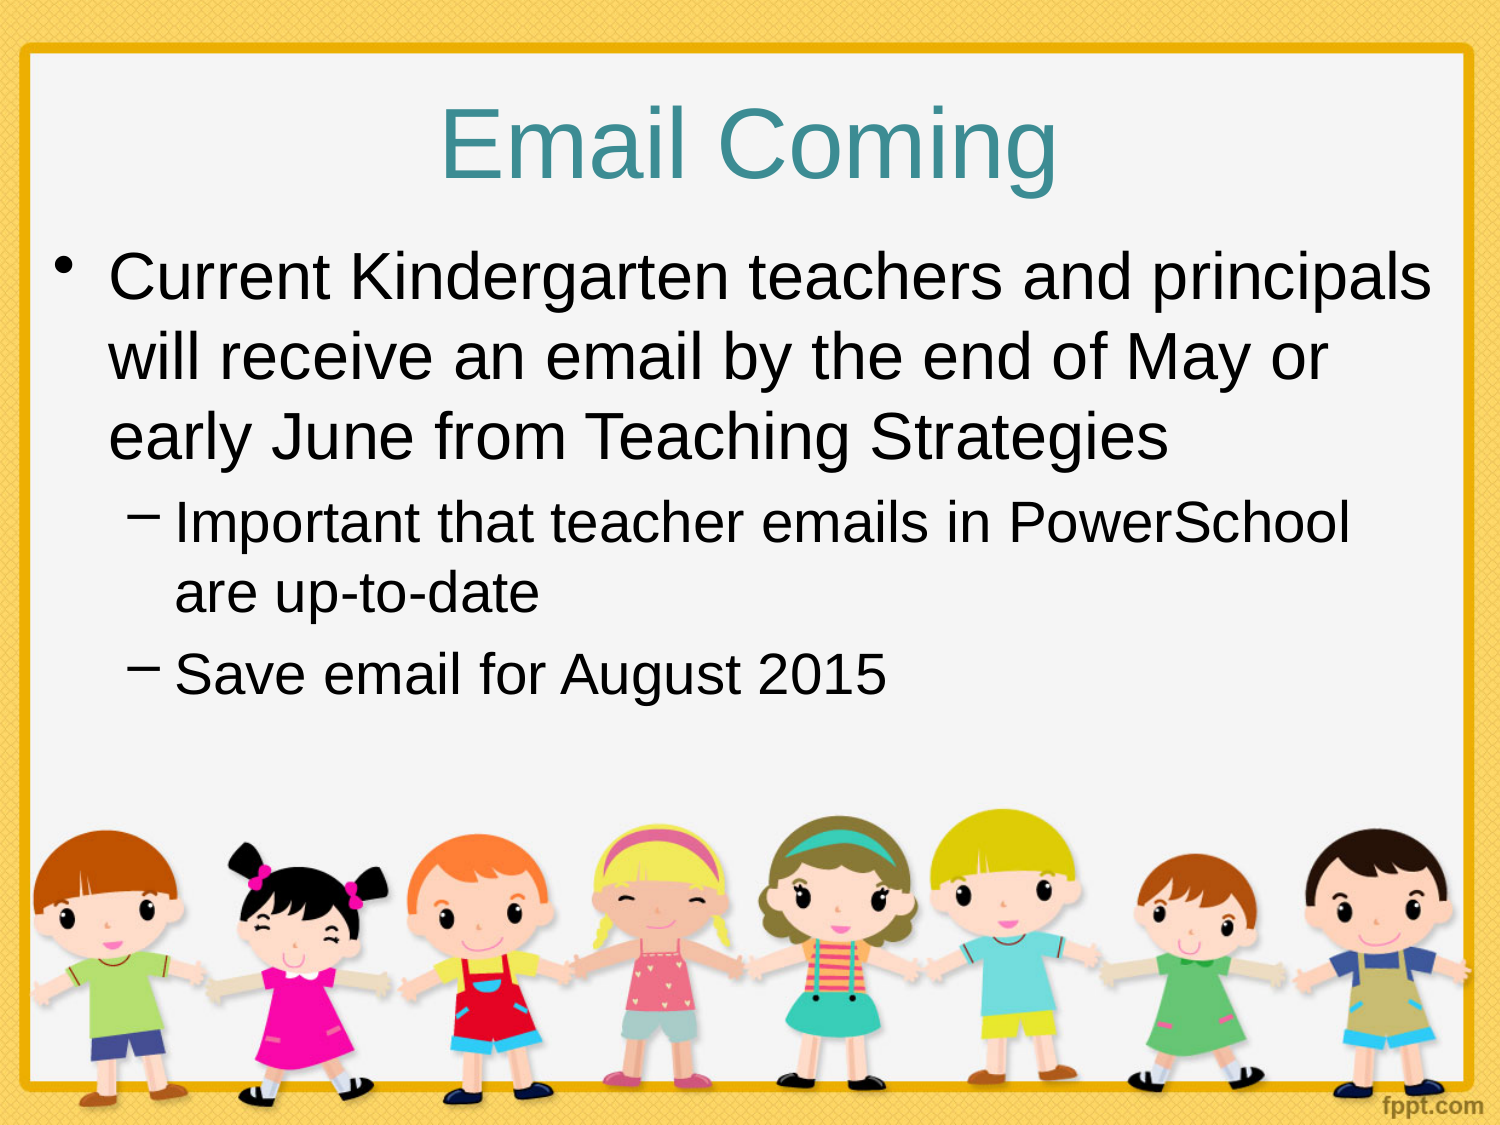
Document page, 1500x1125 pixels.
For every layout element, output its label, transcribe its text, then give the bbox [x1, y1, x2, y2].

title Email Coming [75, 45, 1425, 224]
picture [0, 0, 1500, 1125]
list Current Kindergarten teachers and principals will receive an email by the end of May or early June from Teaching Strategies Important that teacher emails in PowerSchool are up-to-date Save email for August 2015 [37, 224, 1463, 1005]
